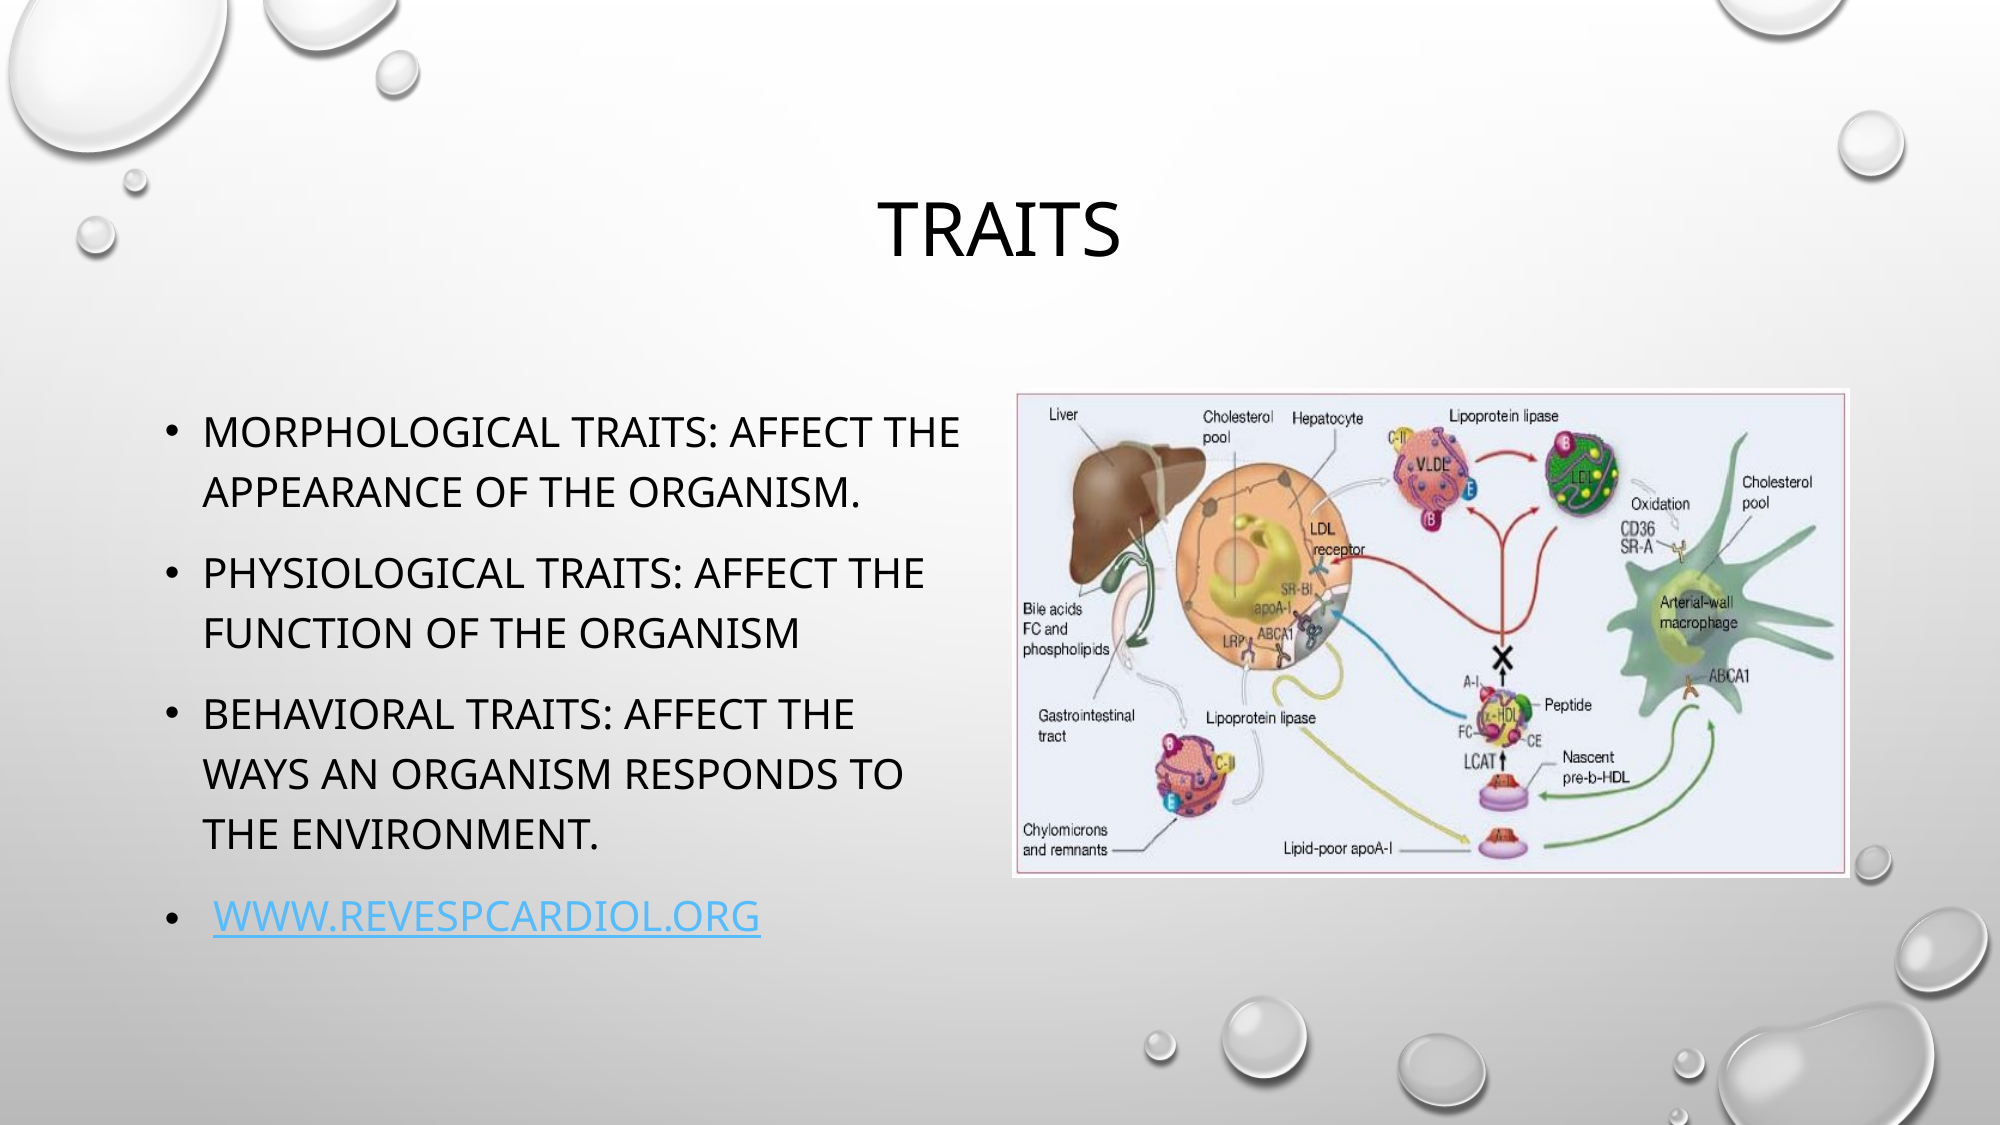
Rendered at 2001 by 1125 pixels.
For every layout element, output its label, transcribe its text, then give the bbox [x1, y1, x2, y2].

list Morphological traits: AFFECT THE APPEARANCE OF THE ORGANISM. Physiological traits: Affect the function of the organism Behavioral traits: Affect the ways an organism responds to the environment. www.revespcardiol.org [149, 388, 988, 950]
picture [0, 0, 2000, 1125]
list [1012, 388, 1851, 879]
title Traits [149, 101, 1851, 364]
